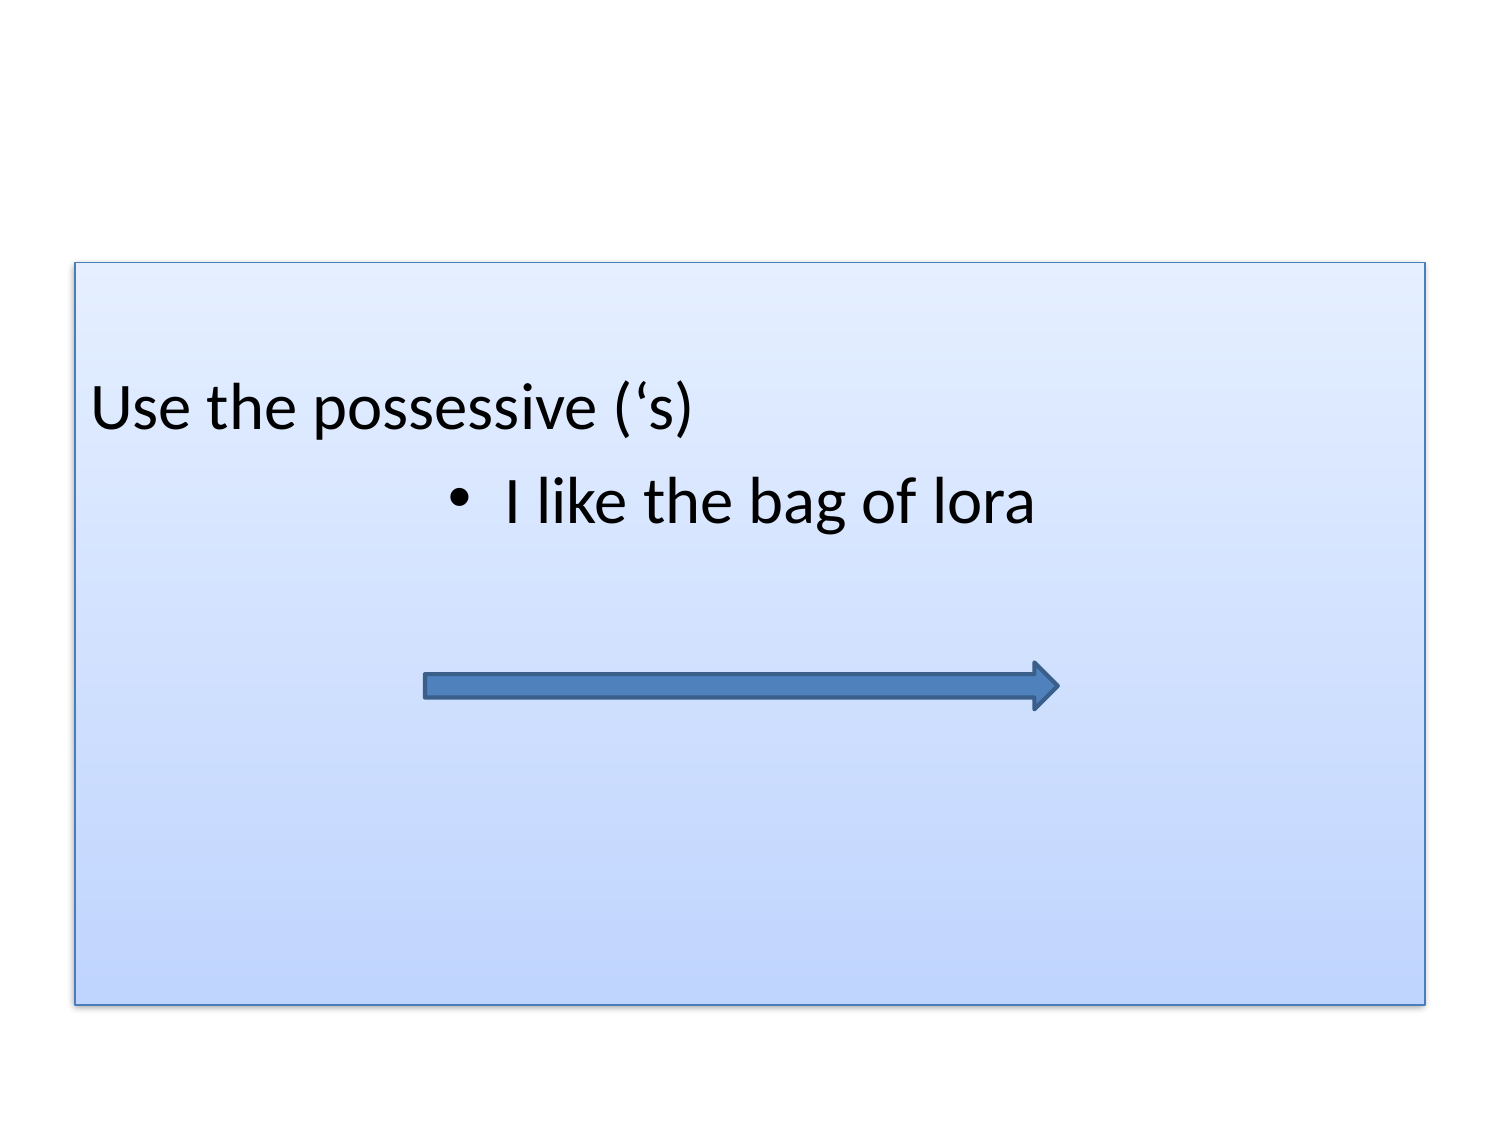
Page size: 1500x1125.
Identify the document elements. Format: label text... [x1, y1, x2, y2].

text_box [422, 660, 1060, 712]
list Use the possessive (‘s) I like the bag of lora [74, 262, 1426, 1006]
